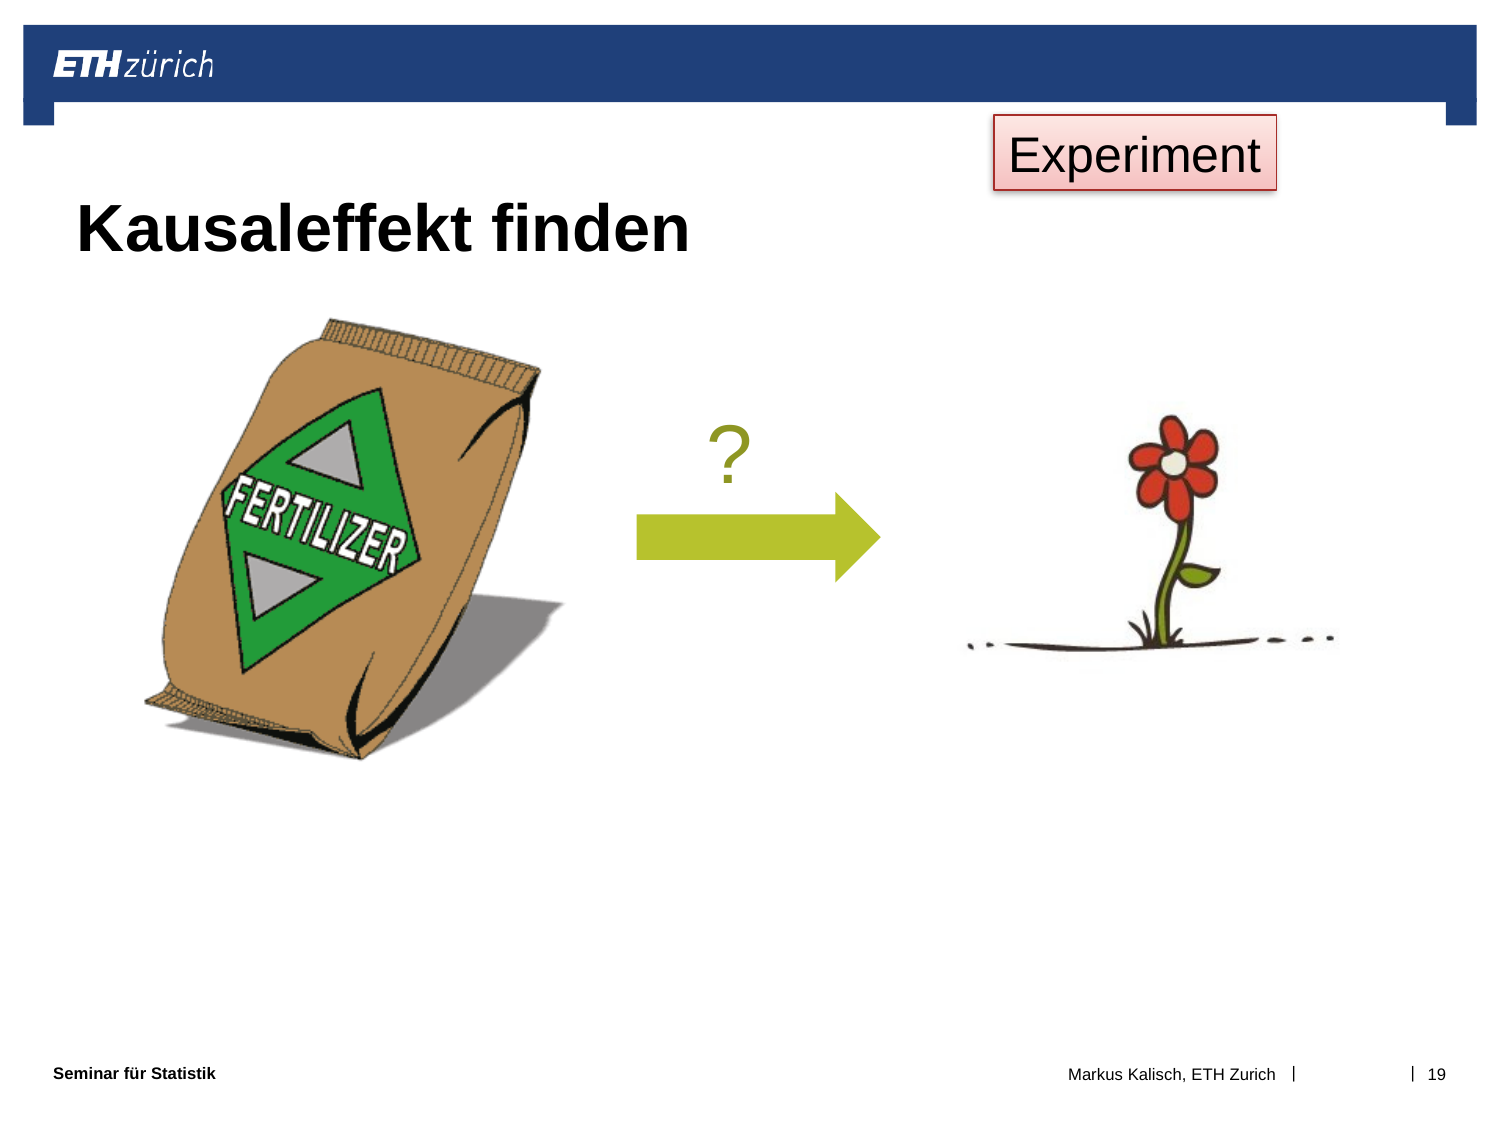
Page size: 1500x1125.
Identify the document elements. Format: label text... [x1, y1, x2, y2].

picture [899, 334, 1444, 741]
text_box [636, 491, 881, 583]
text_box Experiment [993, 114, 1277, 191]
text_box ? [691, 392, 768, 508]
footer Markus Kalisch, ETH Zurich [750, 1034, 1277, 1112]
picture [140, 313, 571, 766]
title Kausaleffekt finden [53, 100, 1447, 1022]
slide_number 19 [1415, 1034, 1459, 1112]
